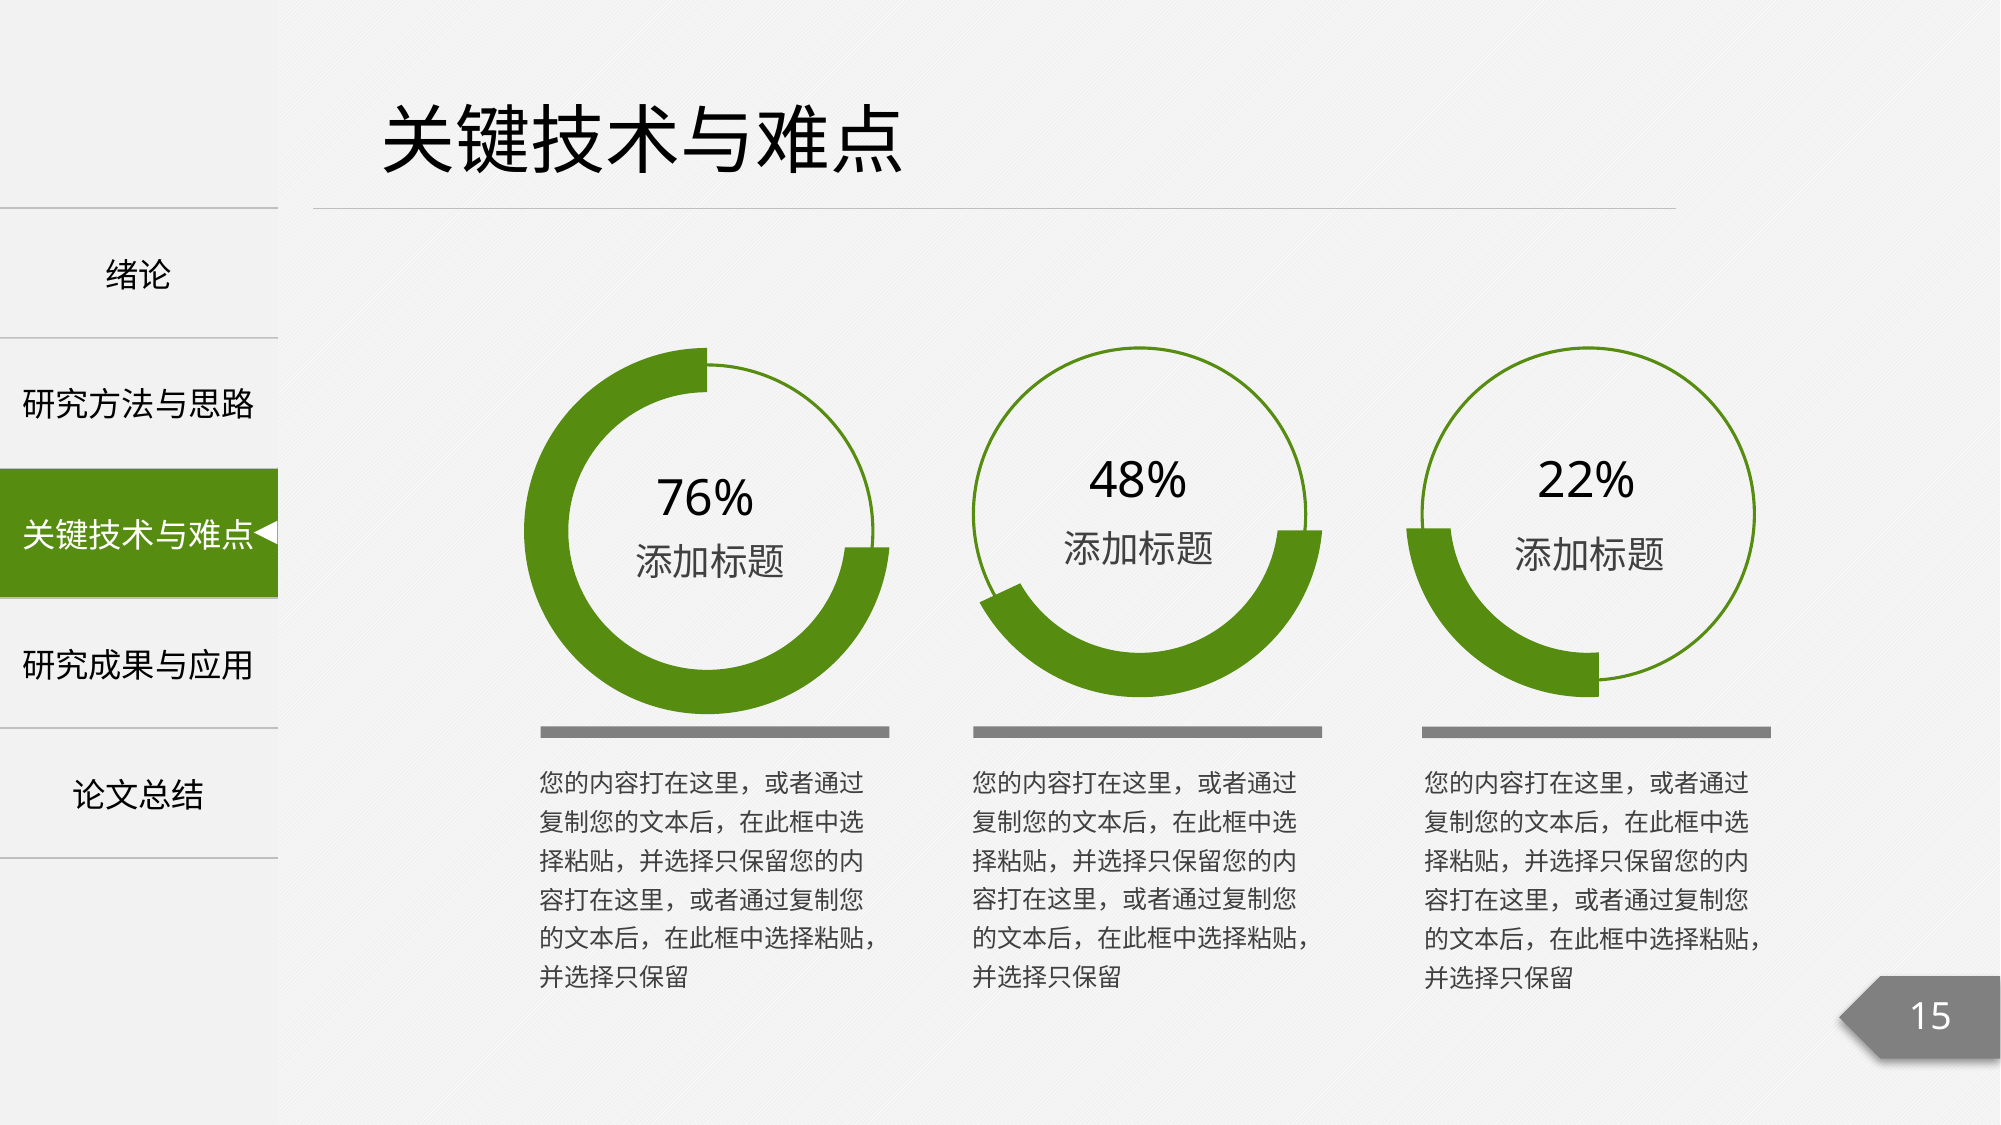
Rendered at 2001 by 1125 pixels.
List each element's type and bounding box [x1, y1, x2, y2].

text_box [1410, 726, 1776, 1039]
text_box [524, 726, 890, 1038]
text_box [957, 726, 1335, 1038]
text_box [524, 347, 890, 715]
text_box [973, 347, 1323, 698]
text_box [1406, 347, 1755, 698]
